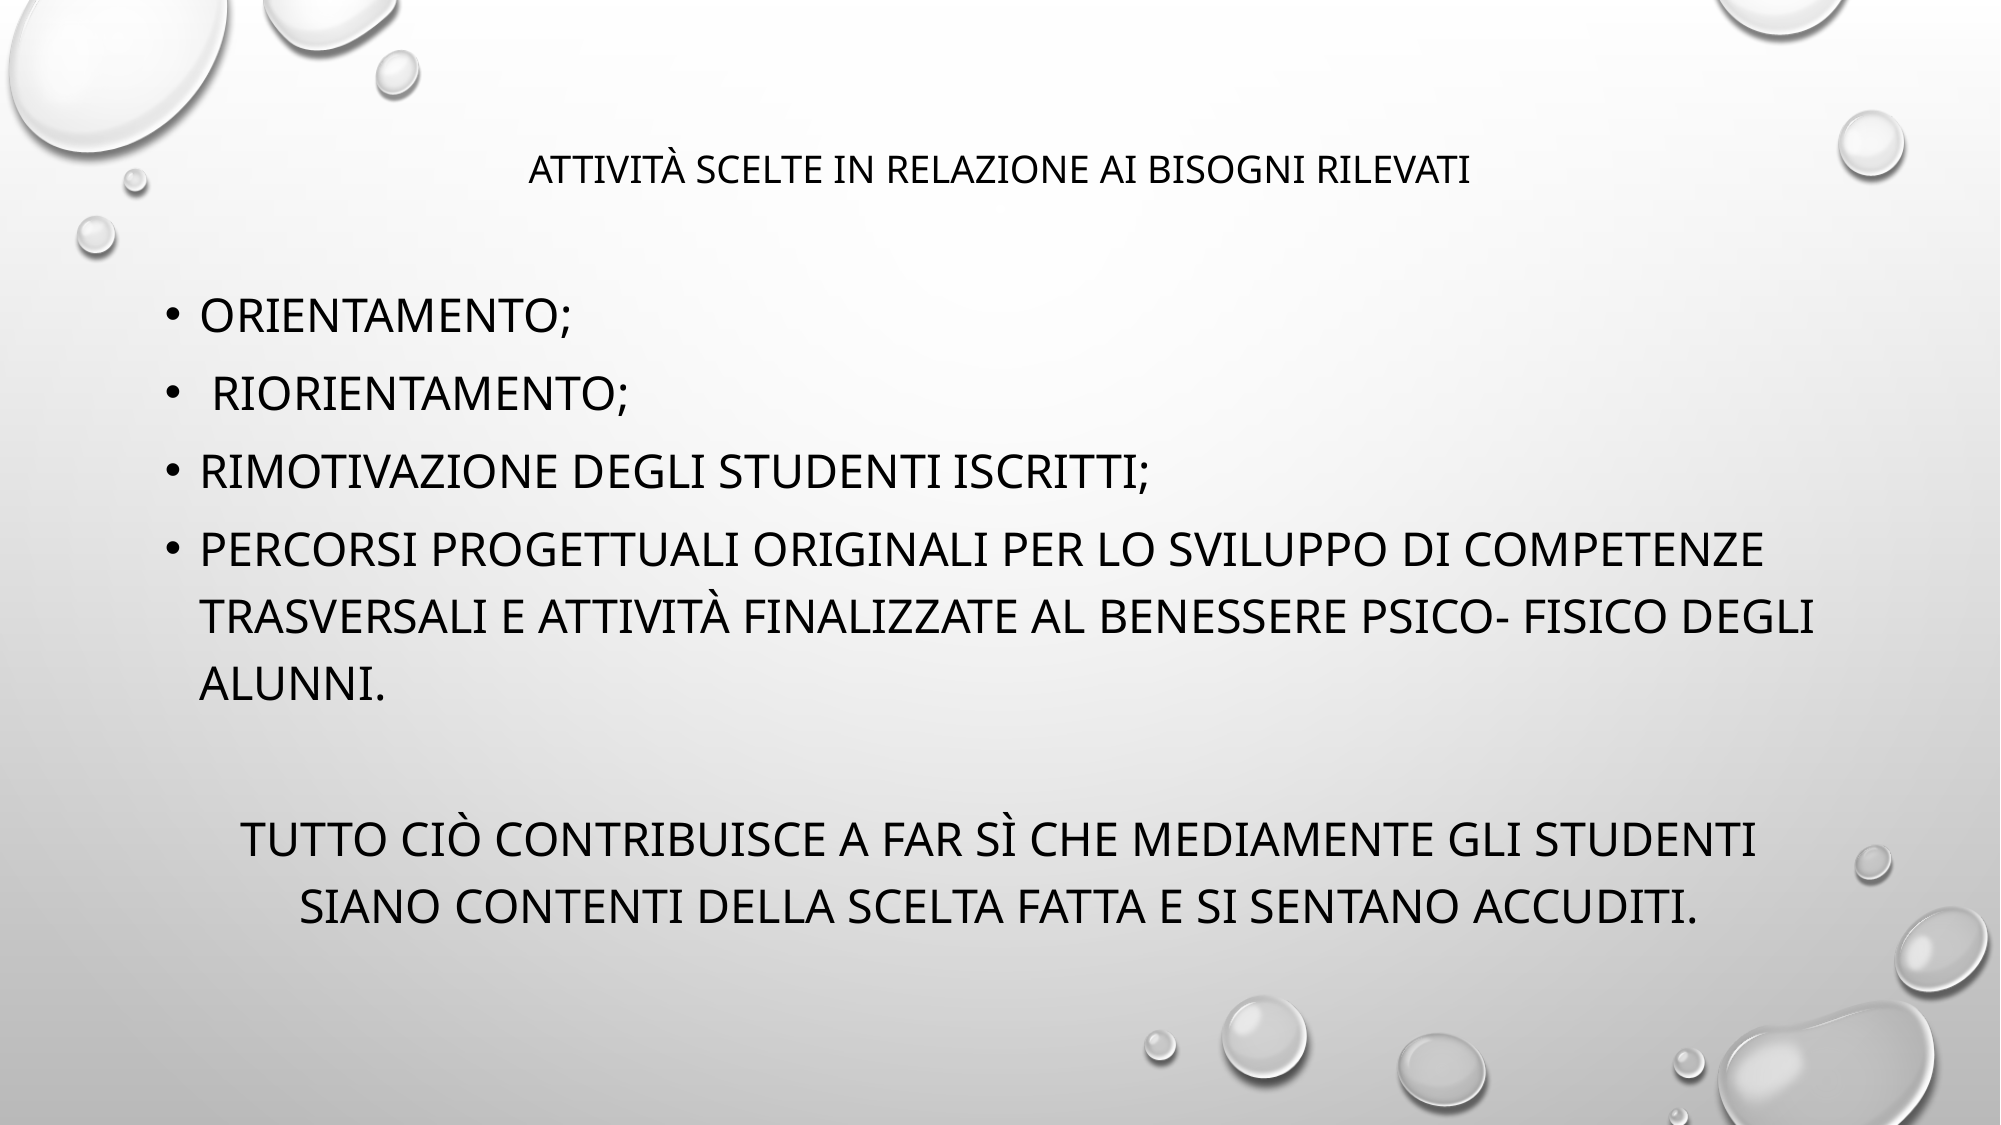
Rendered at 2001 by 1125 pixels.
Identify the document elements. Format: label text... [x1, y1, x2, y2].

list Orientamento; riorientamento; rimotivazione degli studenti iscritti; percorsi progettuali originali per lo sviluppo di competenze trasversali e attività finalizzate al benessere psico- fisico degli alunni. Tutto ciò contribuisce a far sì che mediamente gli studenti siano contenti della scelta fatta e si sentano accuditi. [149, 266, 1850, 950]
title Attività scelte in relazione ai bisogni rilevati [149, 101, 1851, 246]
picture [0, 0, 2000, 1125]
